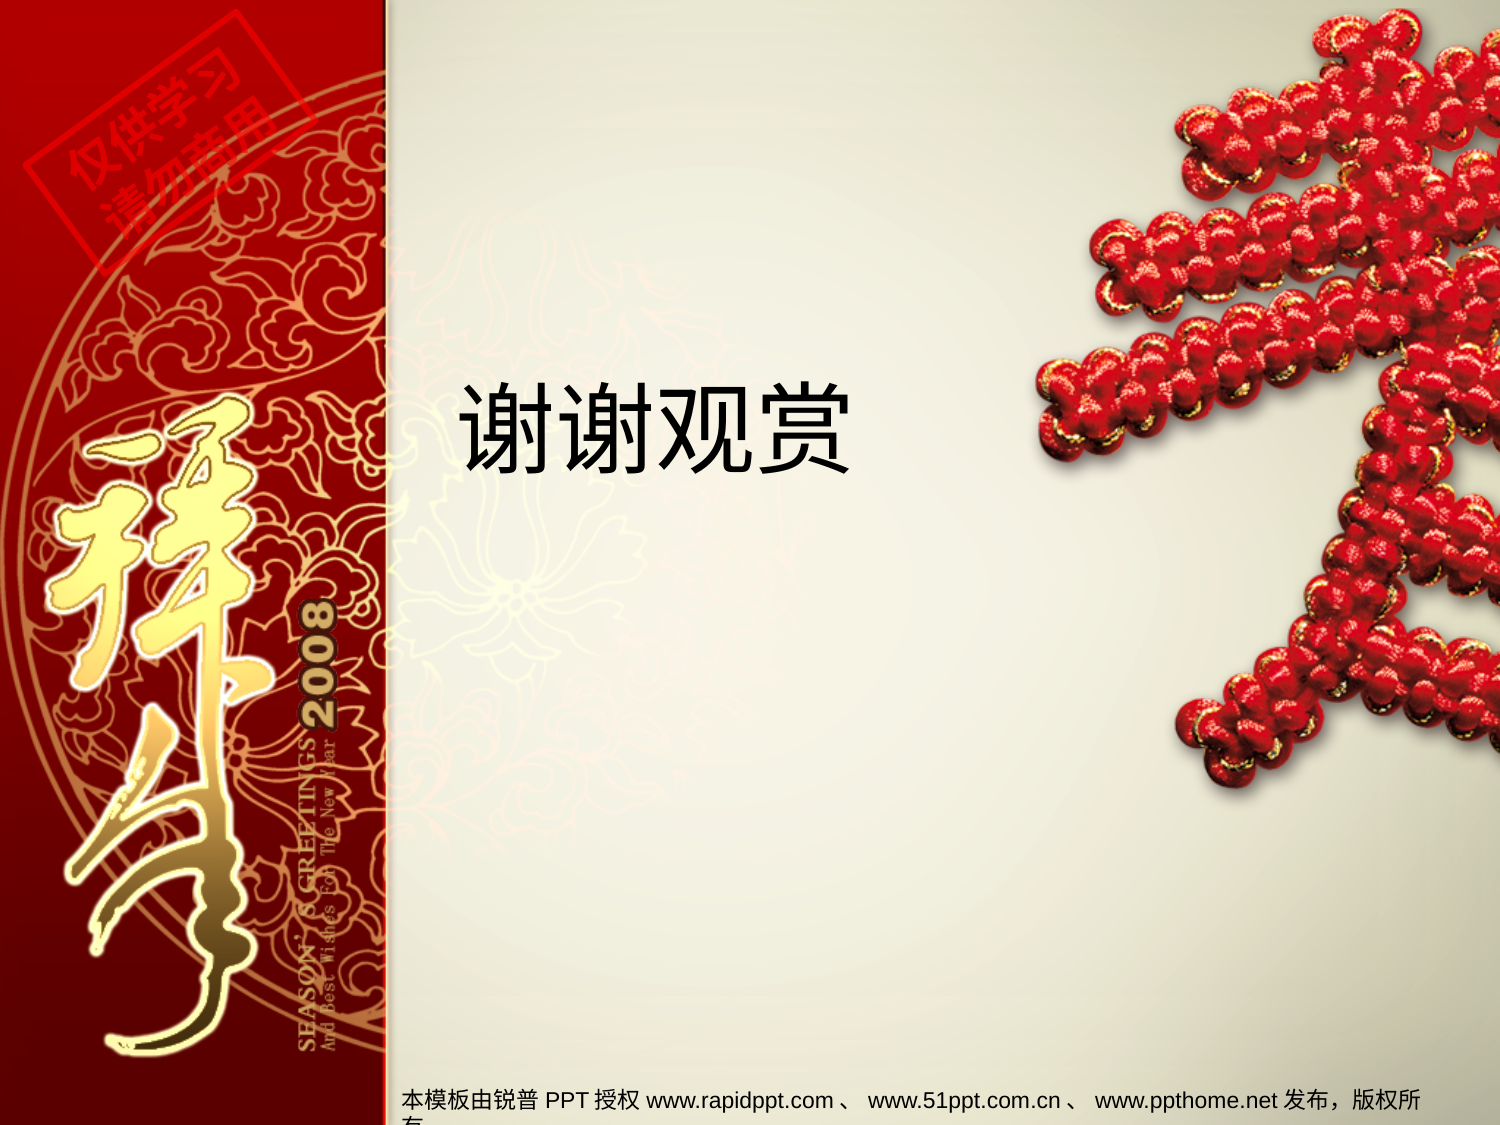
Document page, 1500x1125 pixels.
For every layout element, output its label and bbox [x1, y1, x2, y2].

picture [0, 0, 1500, 1125]
text_box [996, 0, 1500, 830]
